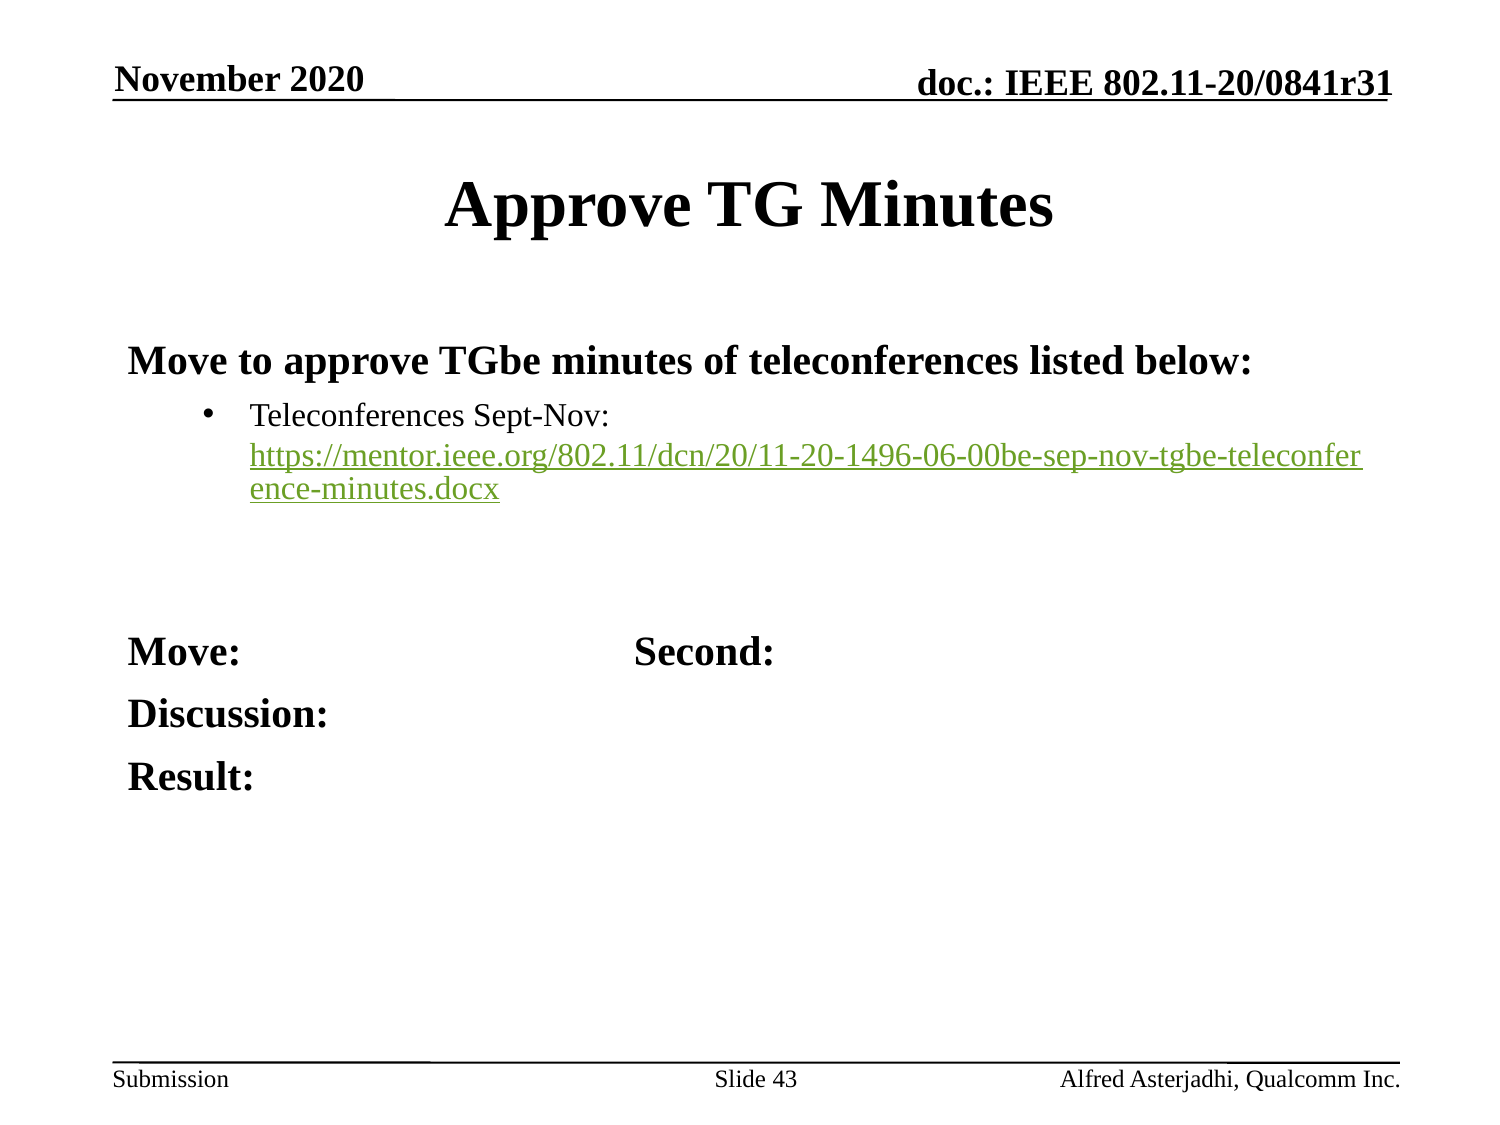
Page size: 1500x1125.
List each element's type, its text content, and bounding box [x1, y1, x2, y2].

list Move to approve TGbe minutes of teleconferences listed below: Teleconferences Sept-Nov: https://mentor.ieee.org/802.11/dcn/20/11-20-1496-06-00be-sep-nov-tgbe-teleconference-minutes.docx Move: Second: Discussion: Result: [112, 324, 1388, 1000]
title Approve TG Minutes [112, 112, 1388, 288]
slide_number Slide 43 [712, 1061, 800, 1123]
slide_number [114, 54, 493, 100]
footer Alfred Asterjadhi, Qualcomm Inc. [878, 1061, 1402, 1093]
